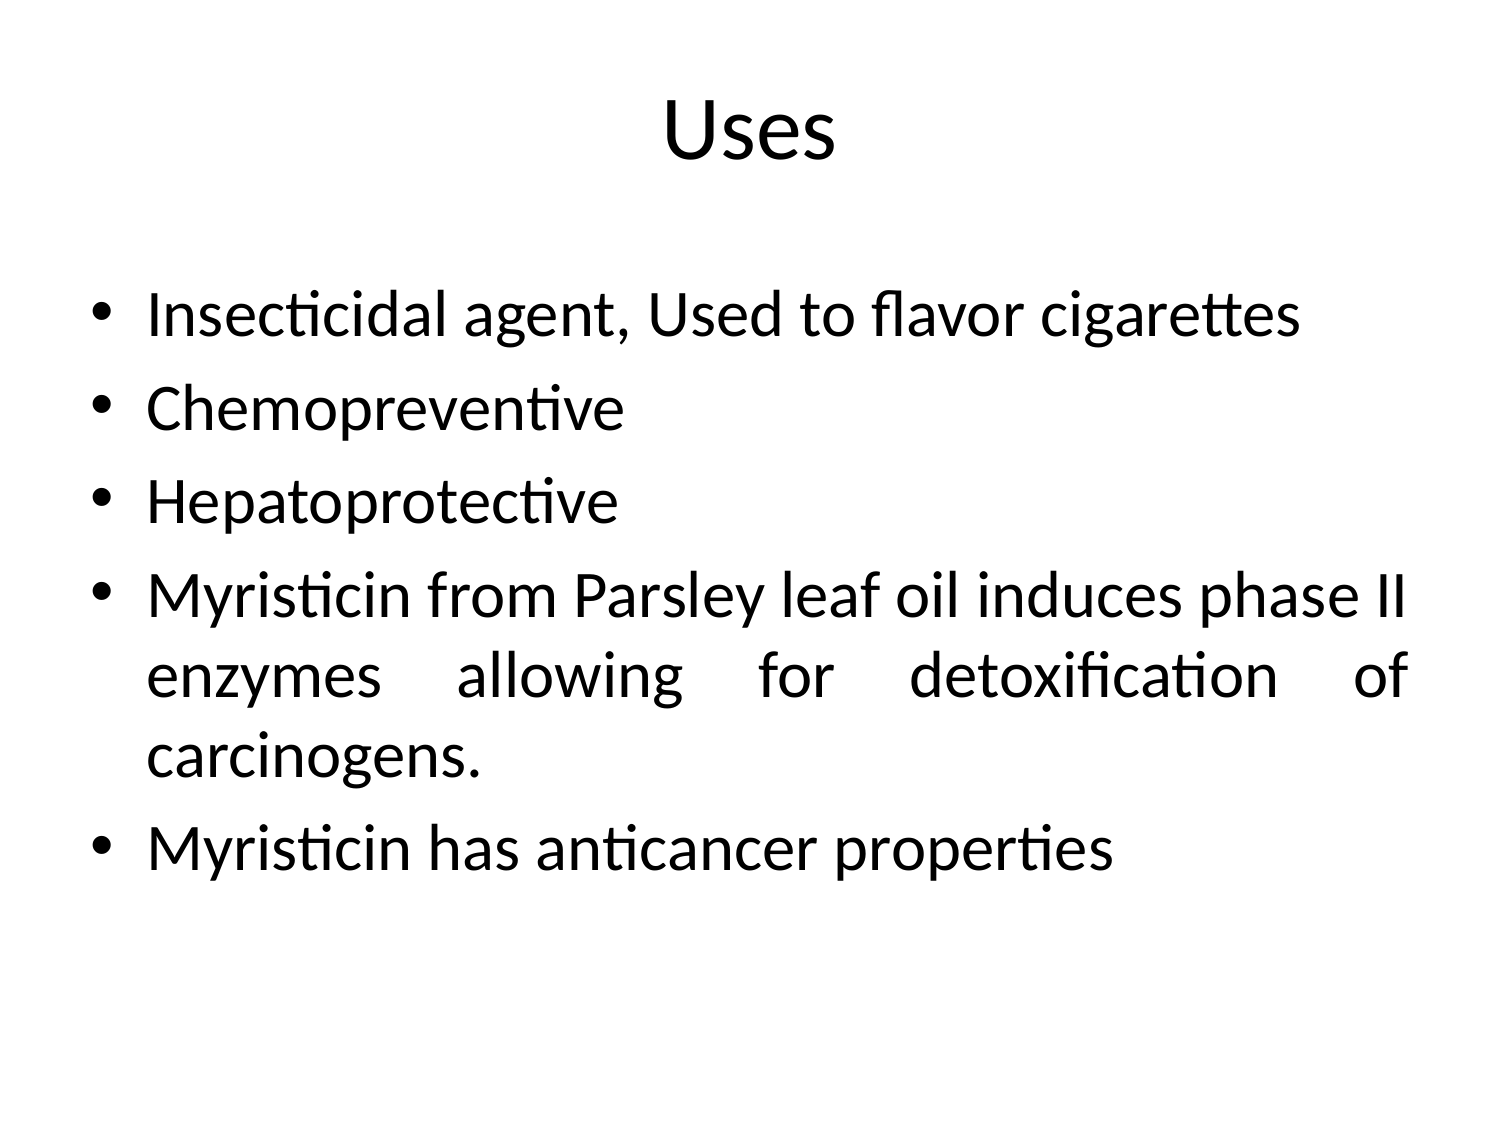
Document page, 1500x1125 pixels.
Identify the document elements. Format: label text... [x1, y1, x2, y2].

title Uses [75, 45, 1425, 200]
list Insecticidal agent, Used to flavor cigarettes Chemopreventive Hepatoprotective Myristicin from Parsley leaf oil induces phase II enzymes allowing for detoxification of carcinogens. Myristicin has anticancer properties [75, 262, 1425, 1005]
